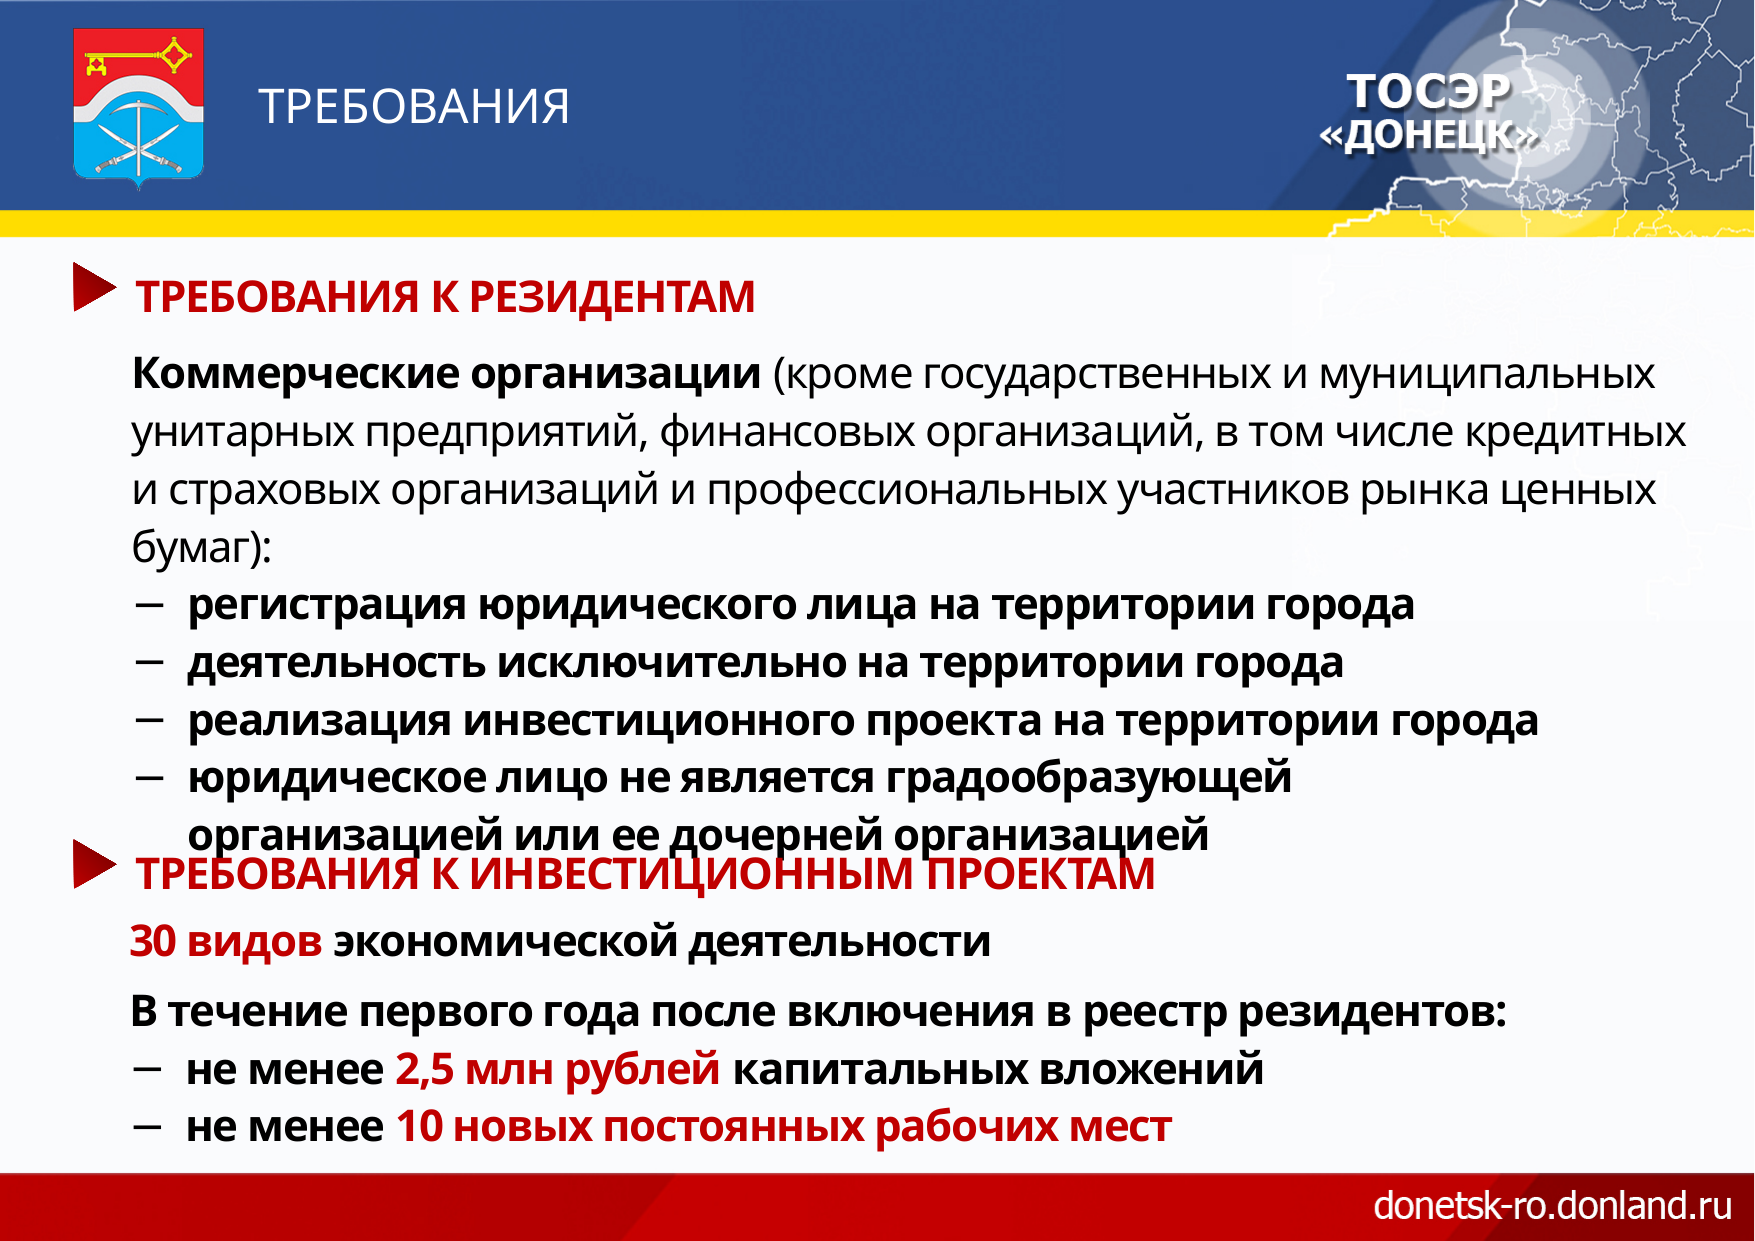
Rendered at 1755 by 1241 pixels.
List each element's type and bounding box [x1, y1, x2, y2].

text_box [73, 830, 1755, 907]
text_box [73, 253, 1755, 330]
picture [0, 0, 1755, 1241]
